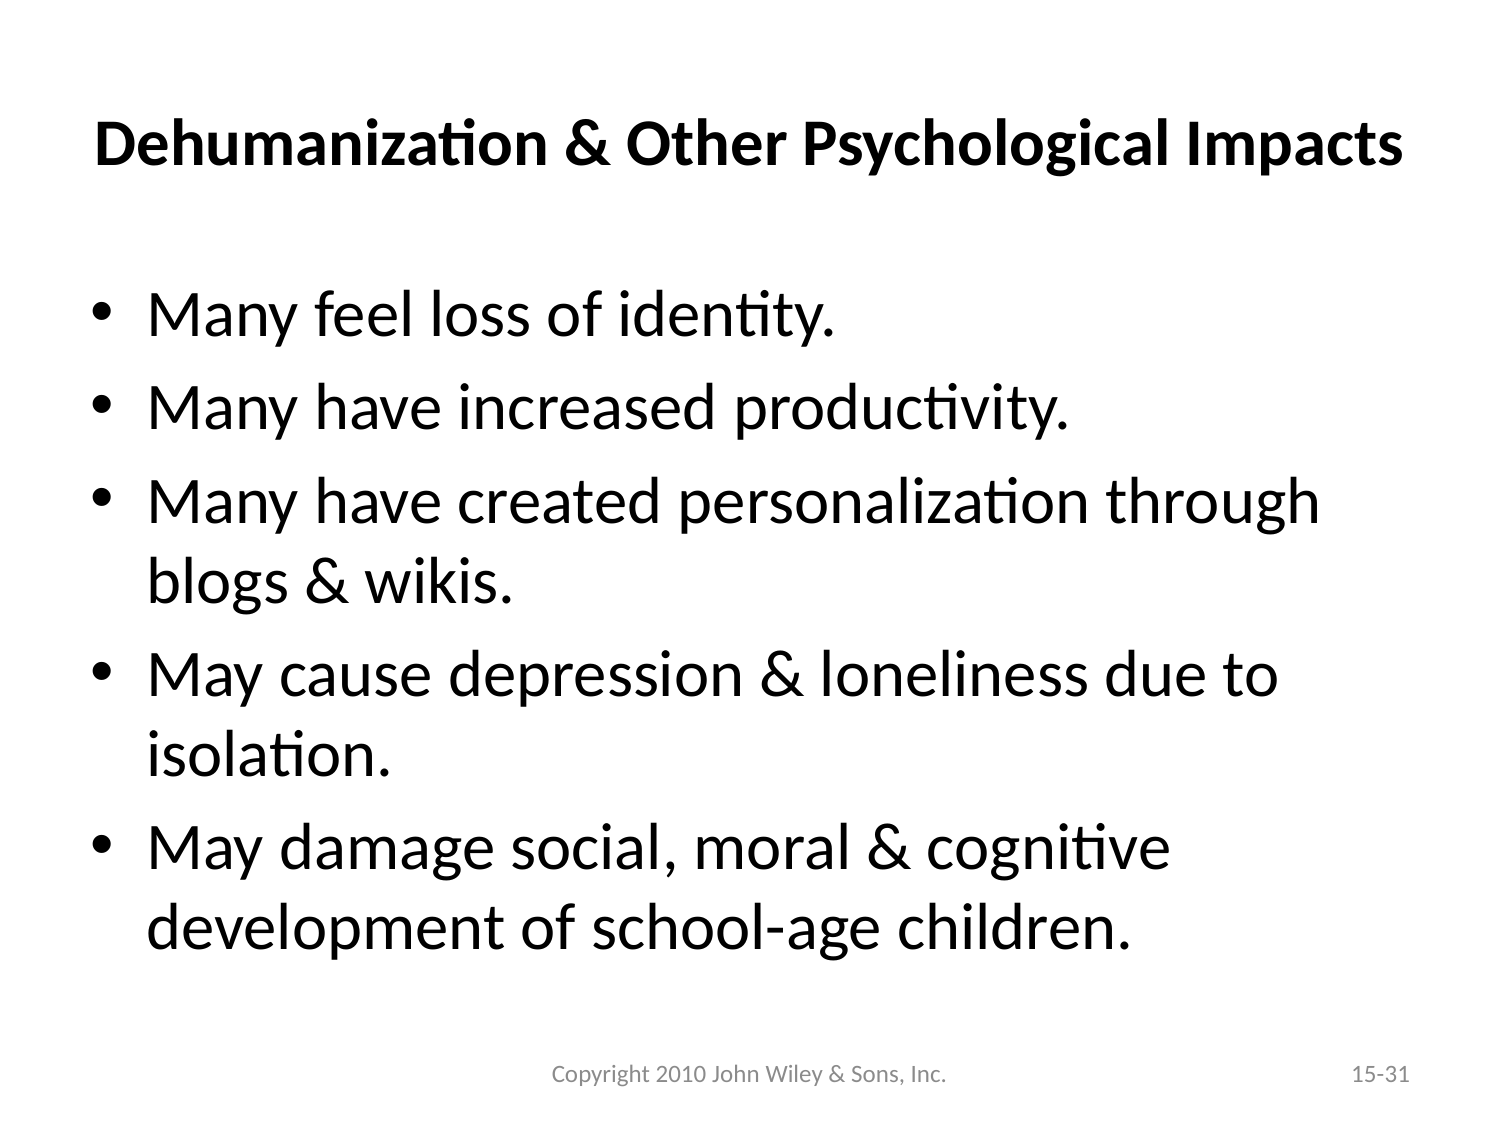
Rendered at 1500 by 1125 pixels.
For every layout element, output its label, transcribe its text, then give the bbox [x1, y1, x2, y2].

slide_number 15-31 [1074, 1042, 1425, 1103]
footer Copyright 2010 John Wiley & Sons, Inc. [512, 1042, 988, 1103]
list Many feel loss of identity. Many have increased productivity. Many have created personalization through blogs & wikis. May cause depression & loneliness due to isolation. May damage social, moral & cognitive development of school-age children. [75, 262, 1425, 1005]
title Dehumanization & Other Psychological Impacts [75, 45, 1425, 233]
